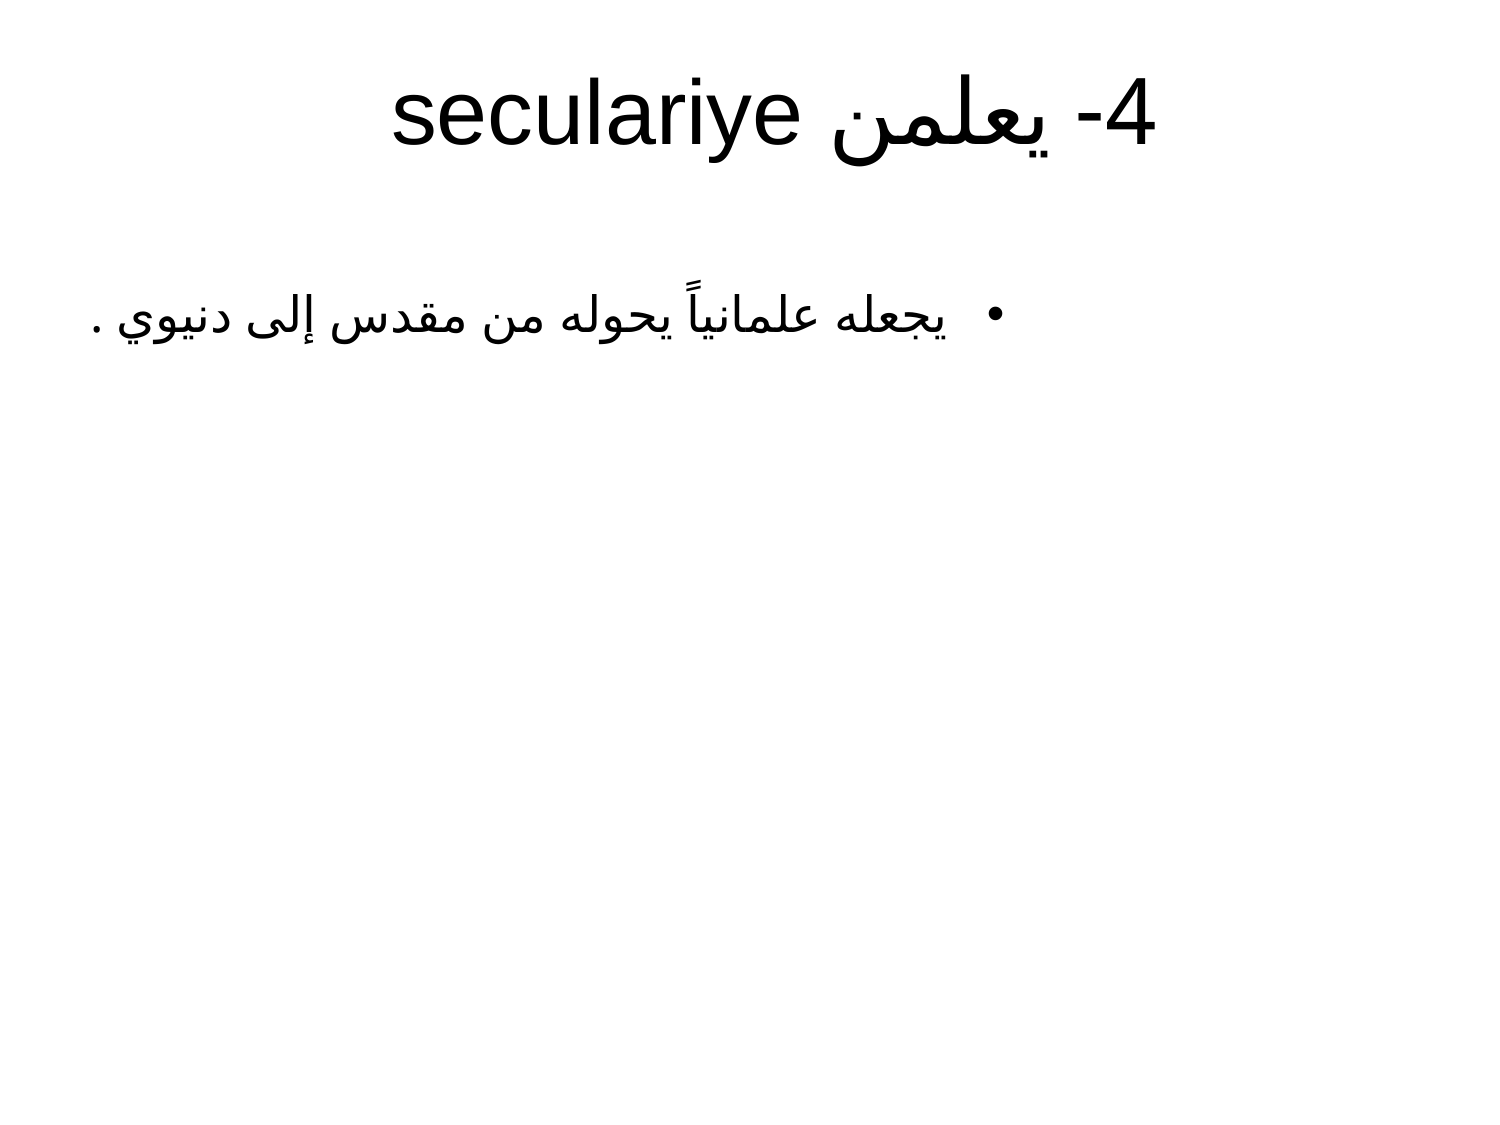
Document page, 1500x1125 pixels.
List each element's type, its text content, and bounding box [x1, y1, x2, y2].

list يجعله علمانياً يحوله من مقدس إلى دنيوي . [75, 275, 1425, 929]
title 4- يعلمن seculariye [75, 6, 1425, 210]
